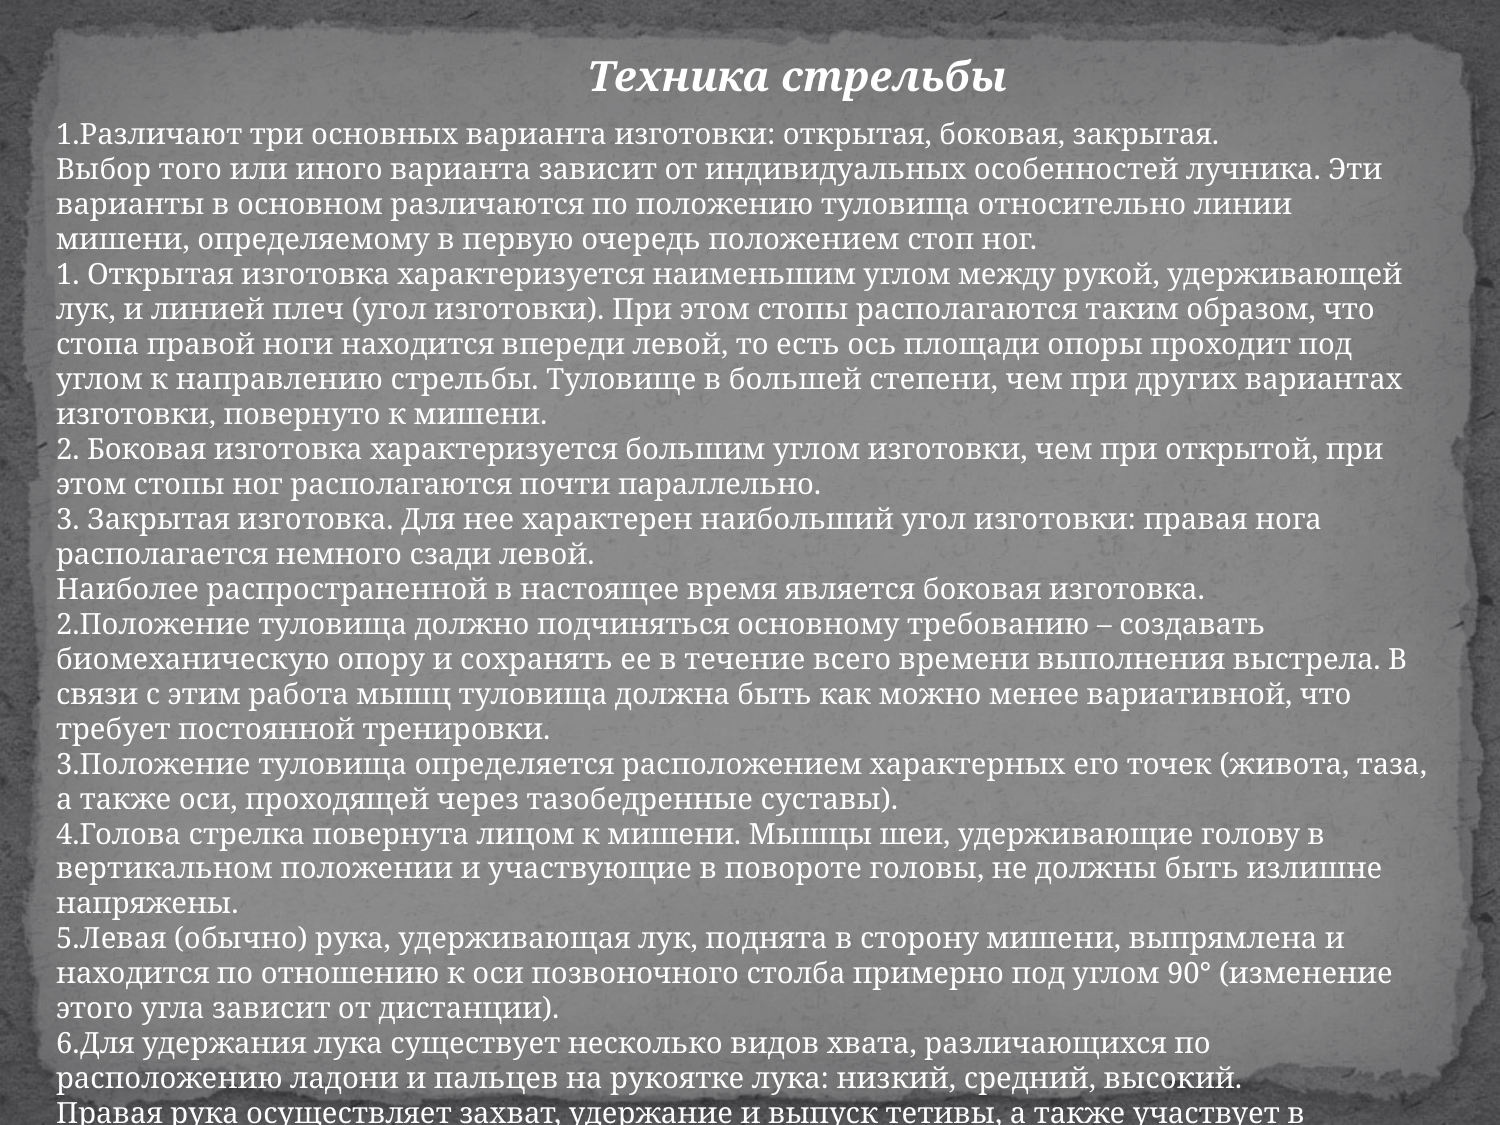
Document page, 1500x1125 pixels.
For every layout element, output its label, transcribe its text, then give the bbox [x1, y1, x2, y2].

text_box Техника стрельбы [572, 42, 1270, 108]
text_box 1.Различают три основных варианта изготовки: открытая, боковая, закрытая. Выбор того или иного варианта зависит от индивидуальных особен­ностей лучника. Эти варианты в основном различаются по положению туловища относительно линии мишени, определяемому в первую оче­редь положением стоп ног. 1. Открытая изготовка характеризуется наименьшим углом между рукой, удерживающей лук, и линией плеч (угол изготовки). При этом стопы располагаются таким образом, что стопа правой ноги находится впереди левой, то есть ось площади опоры проходит под углом к направле­нию стрельбы. Туловище в большей степени, чем при других вариантах изготовки, повернуто к мишени. 2. Боковая изготовка характеризуется большим углом изготовки, чем при открытой, при этом стопы ног располагаются почти парал­лельно. 3. Закрытая изготовка. Для нее характерен наибольший угол изго­товки: правая нога располагается немного сзади левой. Наиболее распространенной в настоящее время является боковая изготовка. 2.Положение туловища должно подчиняться основному требованию – создавать биомеханическую опору и сохранять ее в течение всего вре­мени выполнения выстрела. В связи с этим работа мышц туловища дол­жна быть как можно менее вариативной, что требует постоянной трени­ровки. 3.Положение туловища определяется расположением характерных его точек (живота, таза, а также оси, проходящей через тазобедренные сус­тавы). 4.Голова стрелка повернута лицом к мишени. Мышцы шеи, удержи­вающие голову в вертикальном положении и участвующие в повороте головы, не должны быть излишне напряжены. 5.Левая (обычно) рука, удерживающая лук, поднята в сторону мише­ни, выпрямлена и находится по отношению к оси позвоночного столба примерно под углом 90° (изменение этого угла зависит от дистанции). 6.Для удержания лука существует несколько видов хвата, раз­личающихся по расположению ладони и пальцев на рукоятке лука: низ­кий, средний, высокий. Правая рука осуществляет захват, удержание и выпуск тетивы, а также участвует в натяжении лука. Захват – способ удержания тетивы – может быть глубоким и средним. [41, 108, 1447, 1125]
